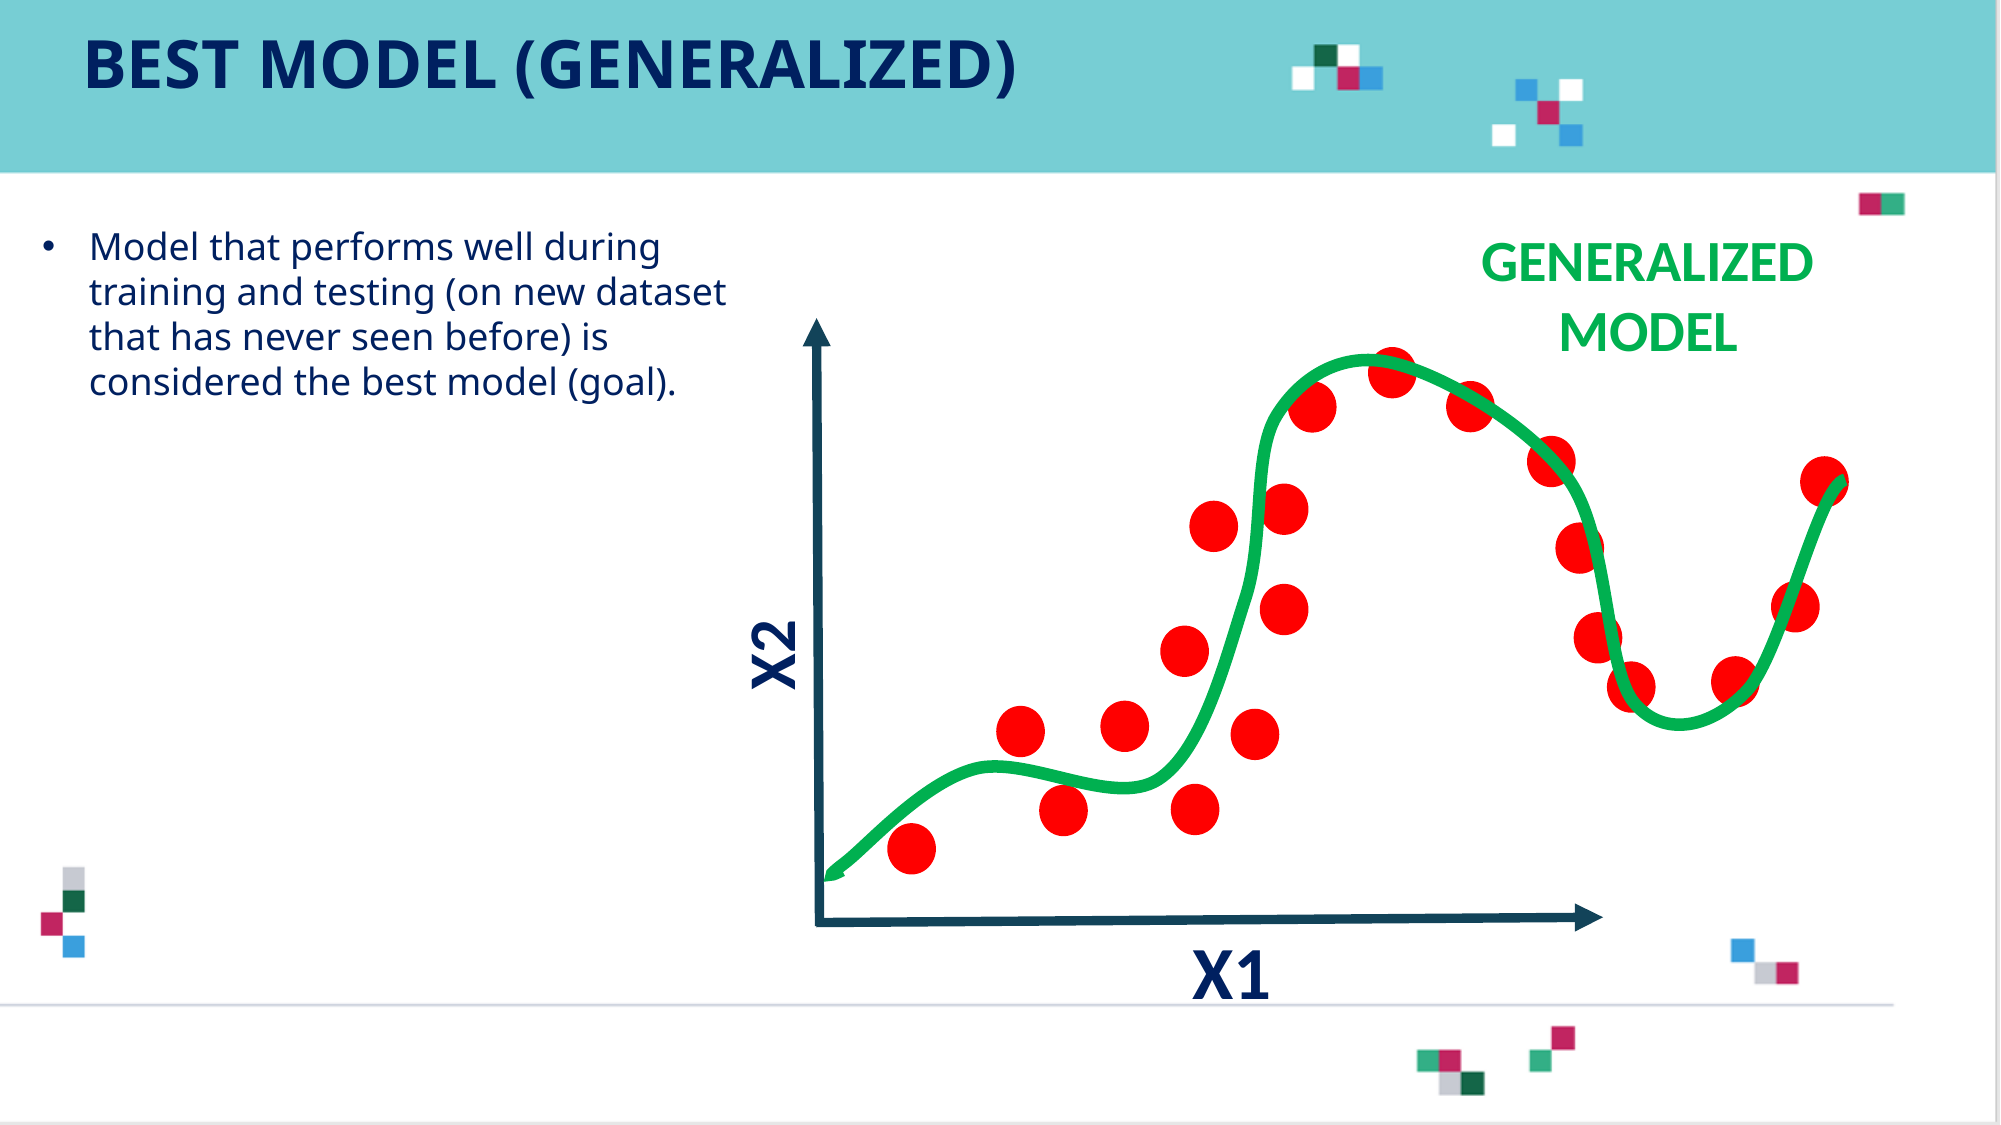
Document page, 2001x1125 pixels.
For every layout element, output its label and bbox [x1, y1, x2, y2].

picture [0, 0, 2000, 1125]
text_box [816, 318, 820, 927]
text_box [820, 917, 1604, 923]
